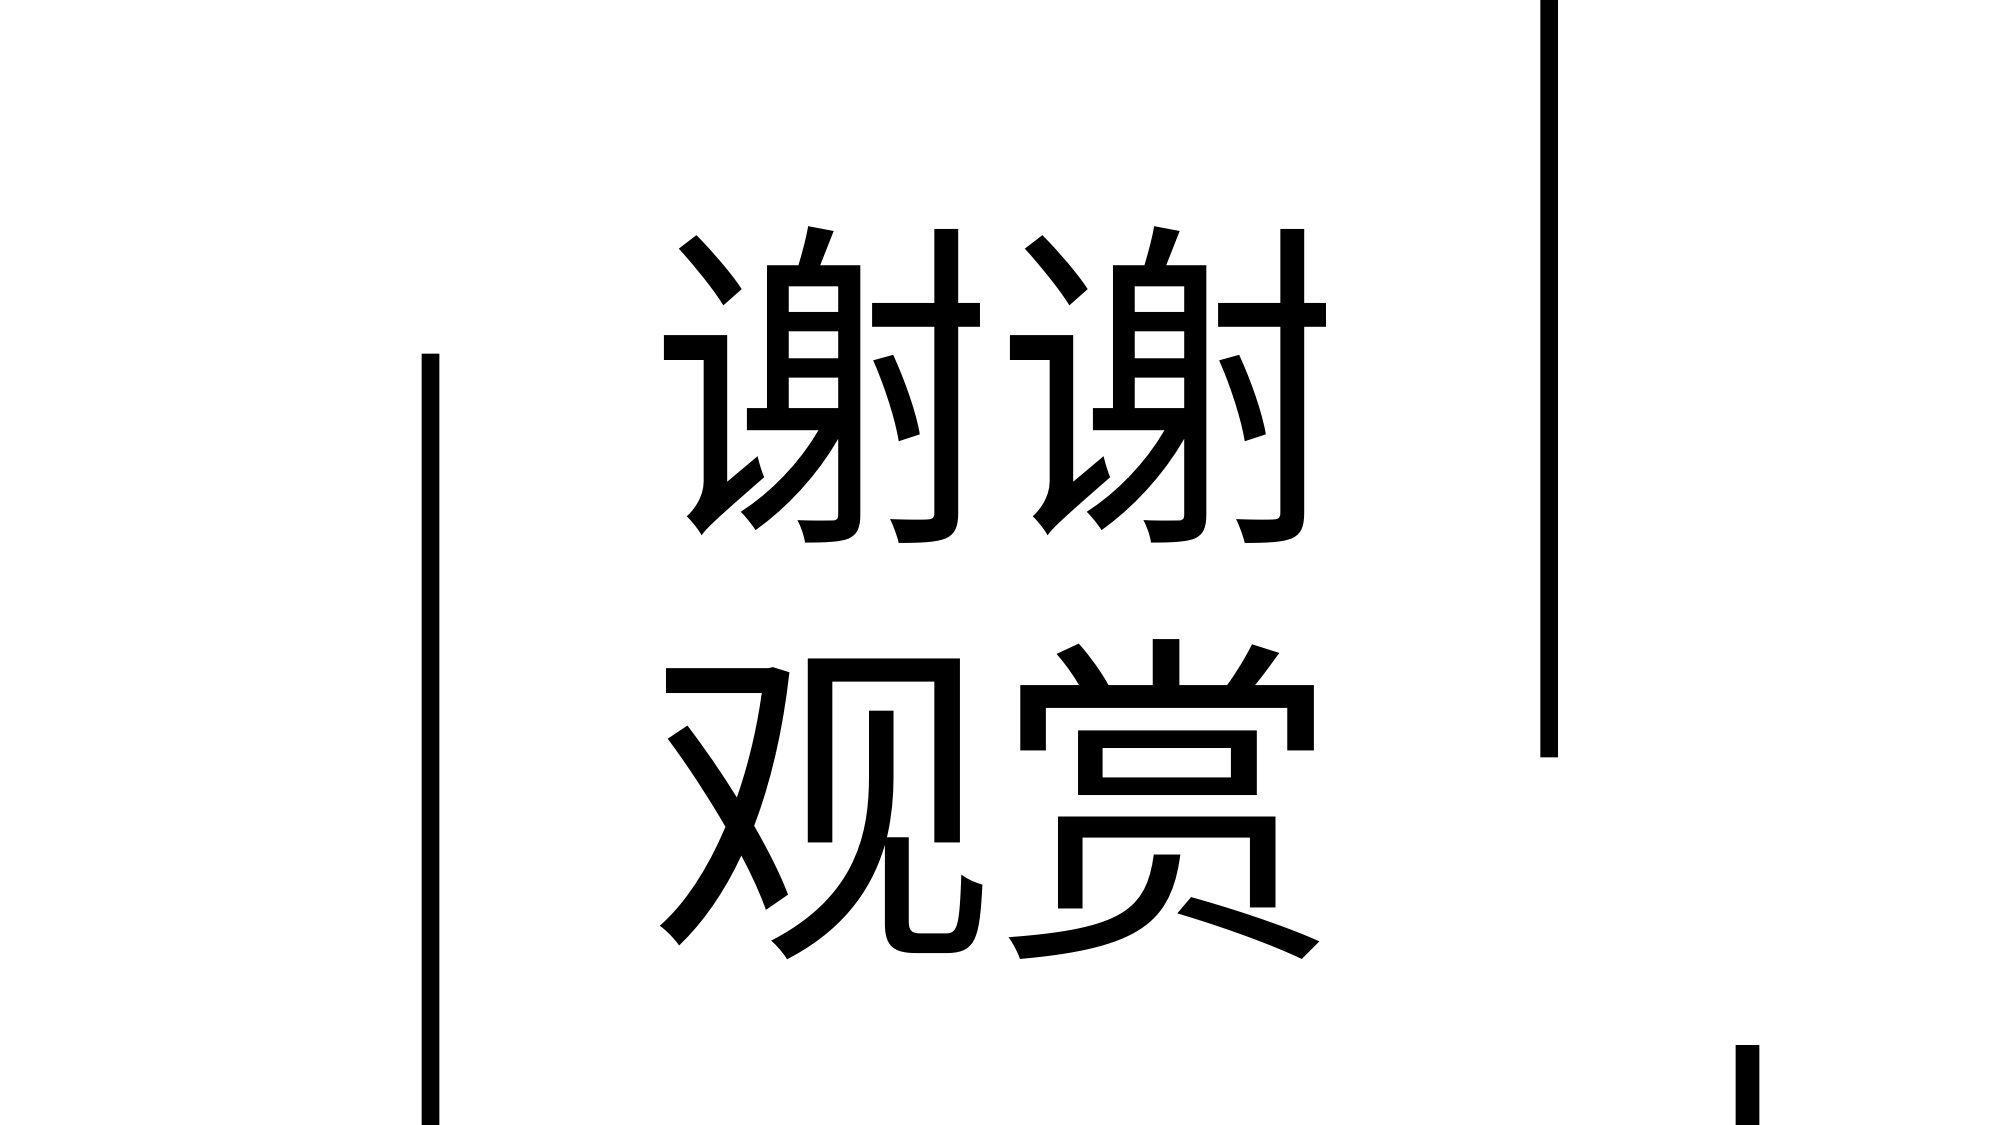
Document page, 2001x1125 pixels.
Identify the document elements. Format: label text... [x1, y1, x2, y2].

text_box [1735, 1044, 1760, 1125]
text_box [1539, 0, 1559, 758]
text_box 谢谢观赏 [633, 164, 1558, 1010]
text_box [421, 353, 440, 1125]
